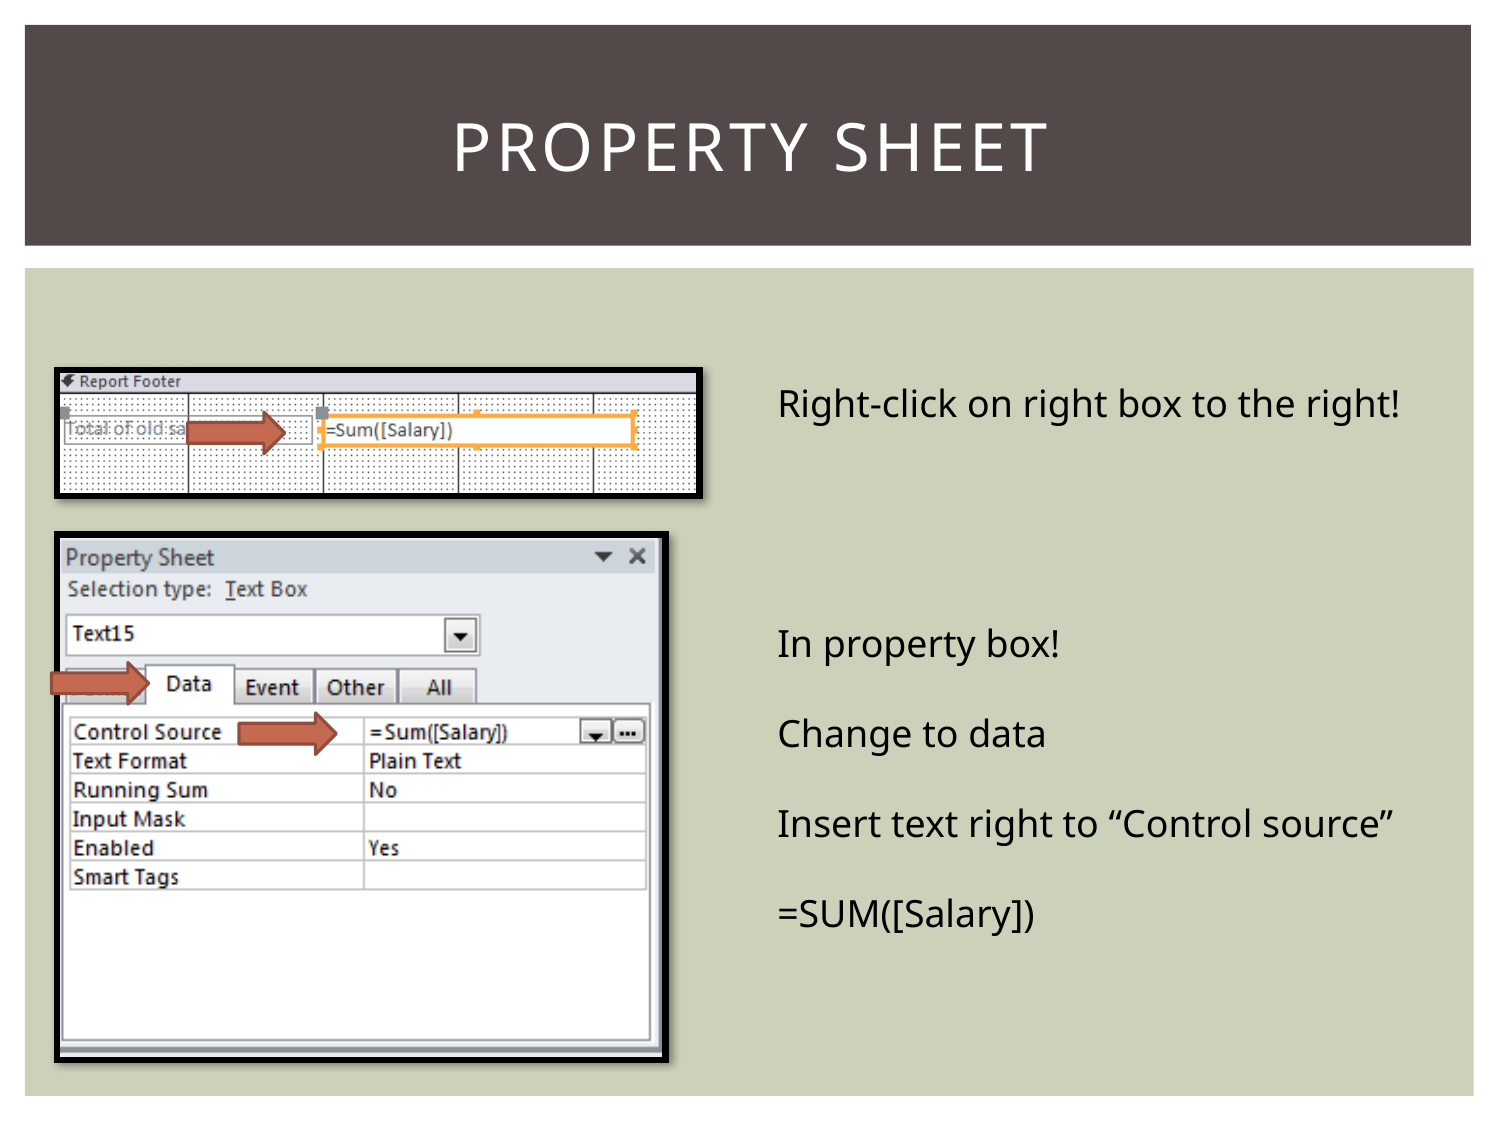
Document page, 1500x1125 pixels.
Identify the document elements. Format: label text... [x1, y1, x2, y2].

text_box [49, 671, 54, 696]
picture [59, 537, 663, 1058]
picture [59, 372, 697, 493]
title Property sheet [62, 58, 1438, 232]
text_box In property box! Change to data Insert text right to “Control source” =SUM([Salary]) [762, 612, 1500, 943]
text_box Right-click on right box to the right! [762, 373, 1500, 478]
